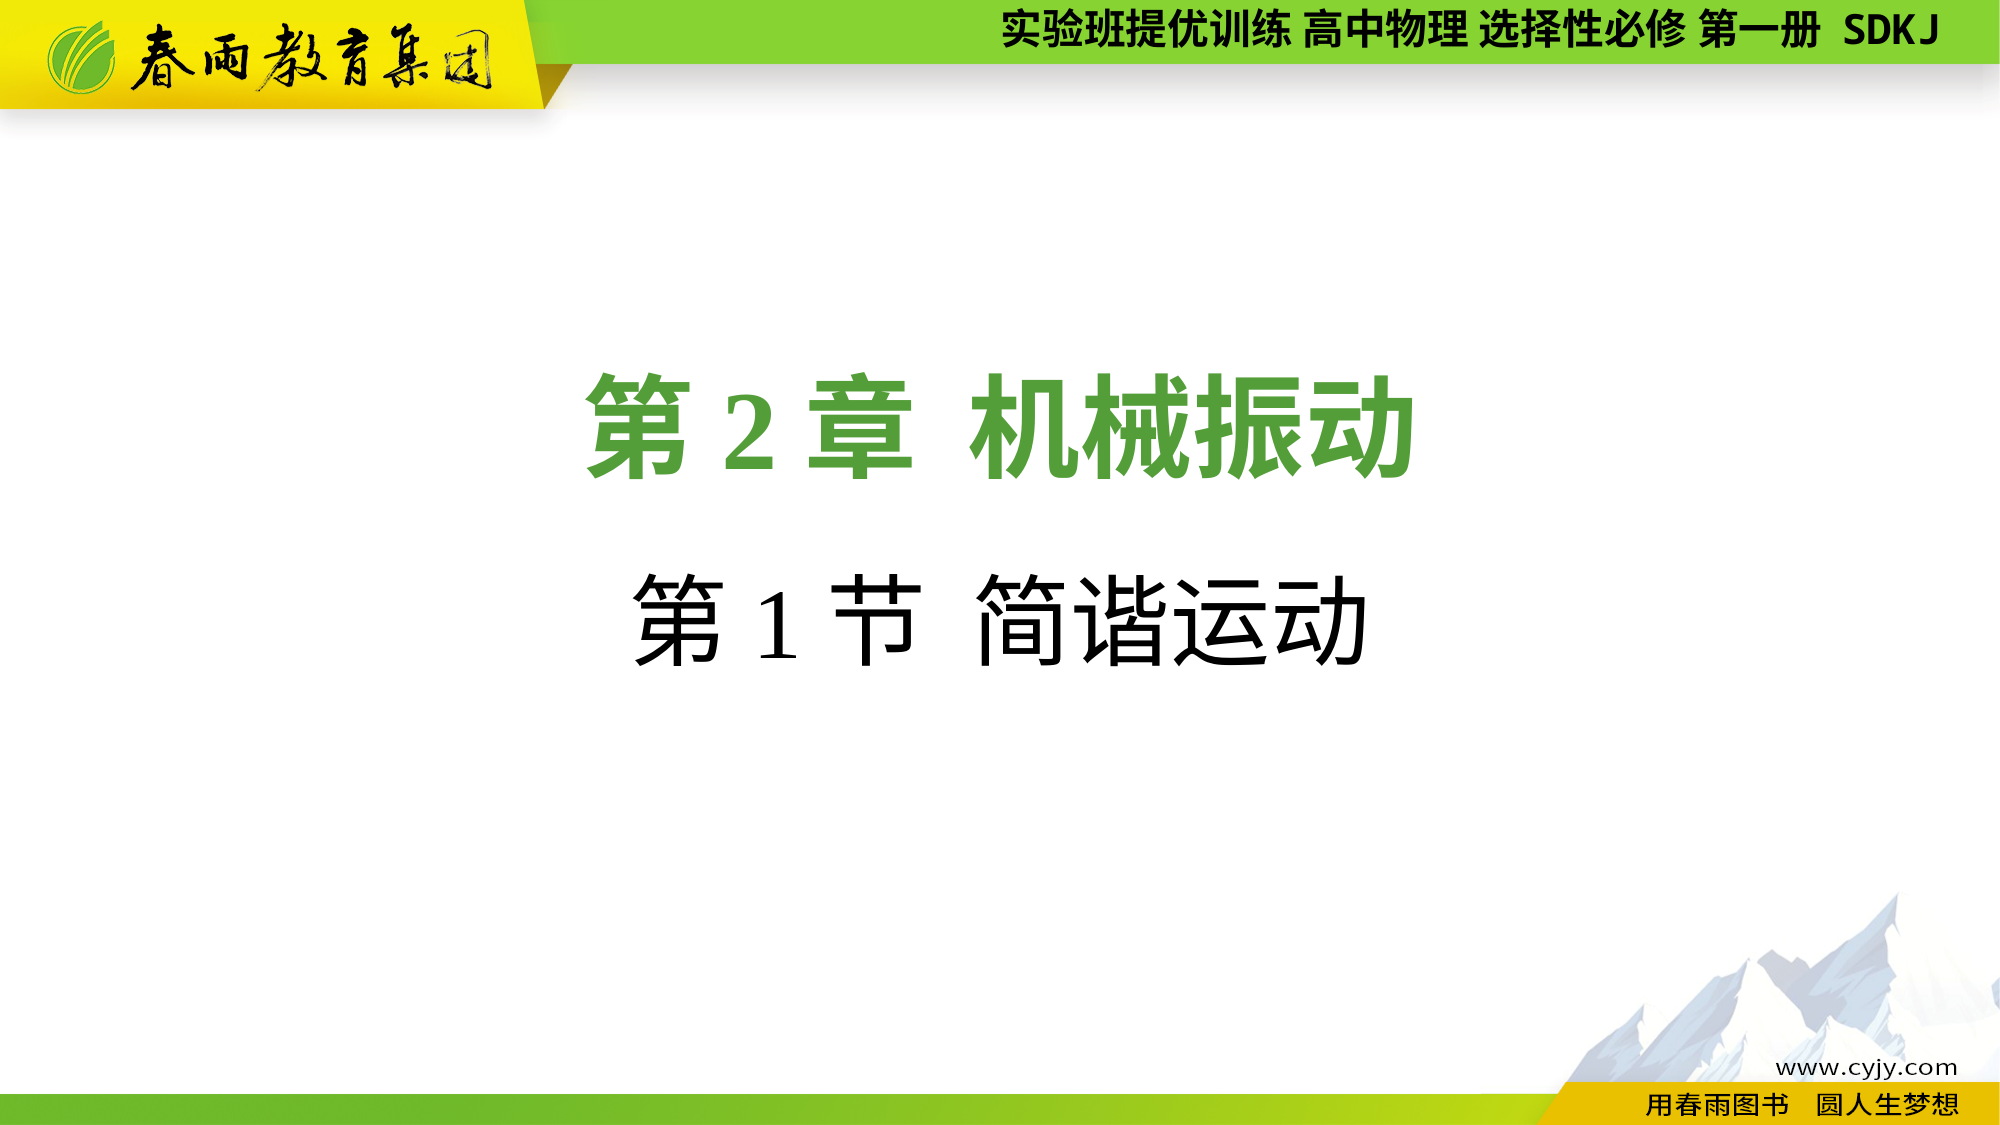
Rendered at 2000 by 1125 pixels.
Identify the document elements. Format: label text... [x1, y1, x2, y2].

text_box 第1节 简谐运动 [0, 491, 2000, 687]
picture [0, 0, 2000, 282]
picture [0, 687, 2000, 1125]
text_box 第2章 机械振动 [0, 282, 2000, 491]
